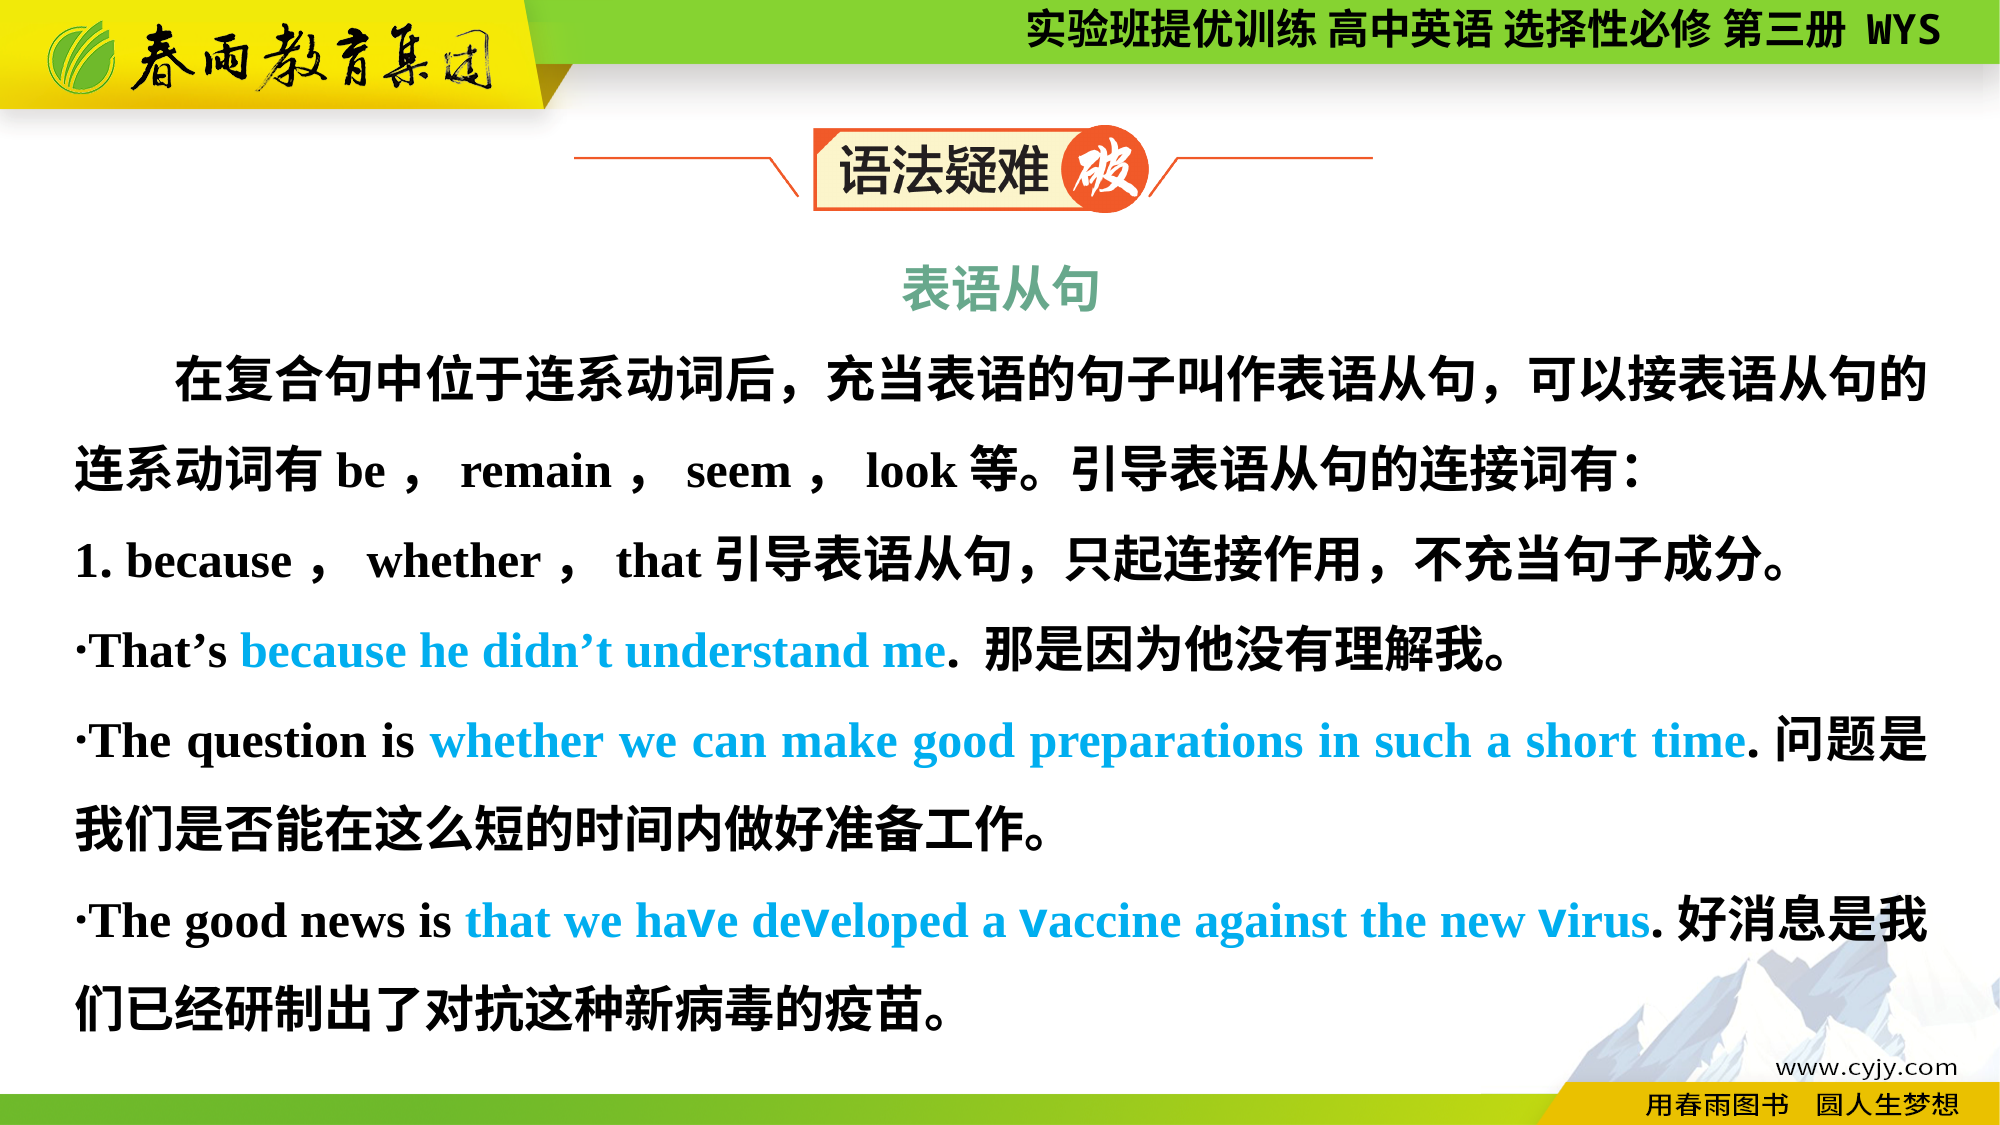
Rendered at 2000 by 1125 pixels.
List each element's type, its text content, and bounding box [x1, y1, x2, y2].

picture [0, 0, 2000, 1125]
list 表语从句 在复合句中位于连系动词后，充当表语的句子叫作表语从句，可以接表语从句的连系动词有be，remain，seem，look等。引导表语从句的连接词有： 1. because，whether，that引导表语从句，只起连接作用，不充当句子成分。 ·That’s because he didn’t understand me. 那是因为他没有理解我。 ·The question is whether we can make good preparations in such a short time.问题是我们是否能在这么短的时间内做好准备工作。 ·The good news is that we have developed a vaccine against the new virus.好消息是我们已经研制出了对抗这种新病毒的疫苗。 [59, 219, 1944, 1053]
